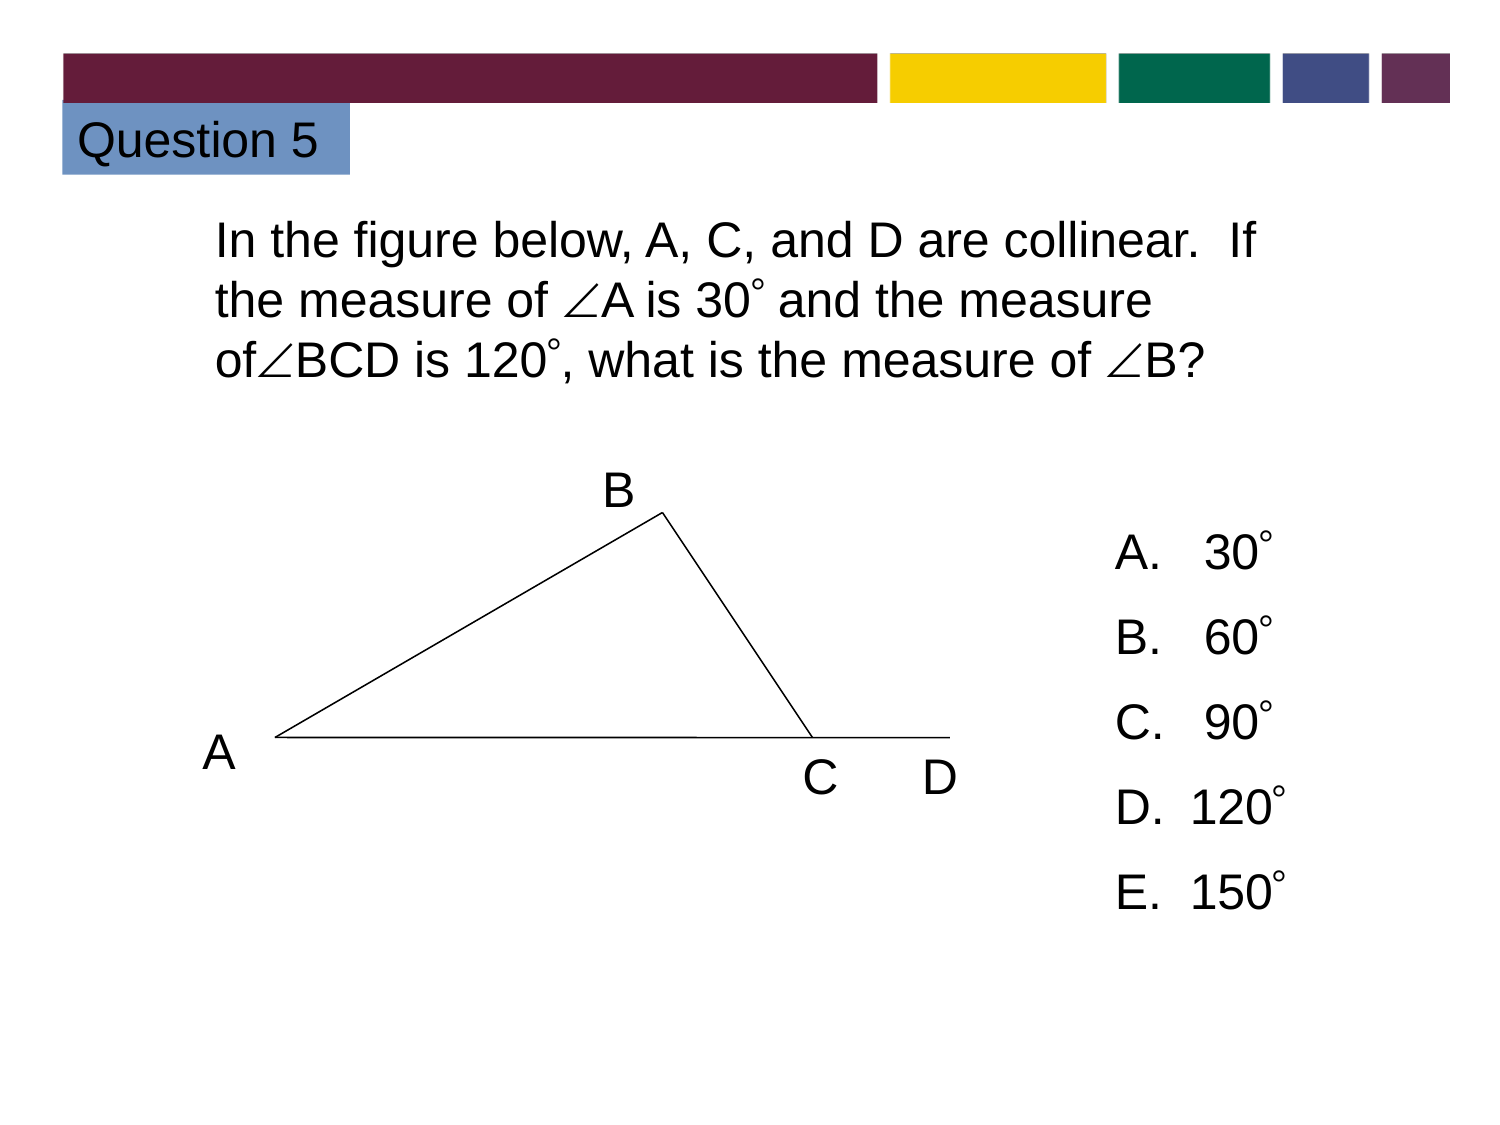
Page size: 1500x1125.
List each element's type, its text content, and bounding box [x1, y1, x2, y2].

text_box [87, 112, 1413, 188]
text_box B [587, 449, 725, 525]
text_box Question 5 [62, 111, 350, 175]
text_box 30 60 90 120 150 [1099, 512, 1413, 928]
text_box A [187, 712, 263, 788]
picture [49, 37, 1451, 103]
text_box In the figure below, A, C, and D are collinear. If the measure of A is 30 and the measure ofBCD is 120, what is the measure of B? [200, 199, 1288, 395]
text_box C D [787, 737, 1050, 813]
